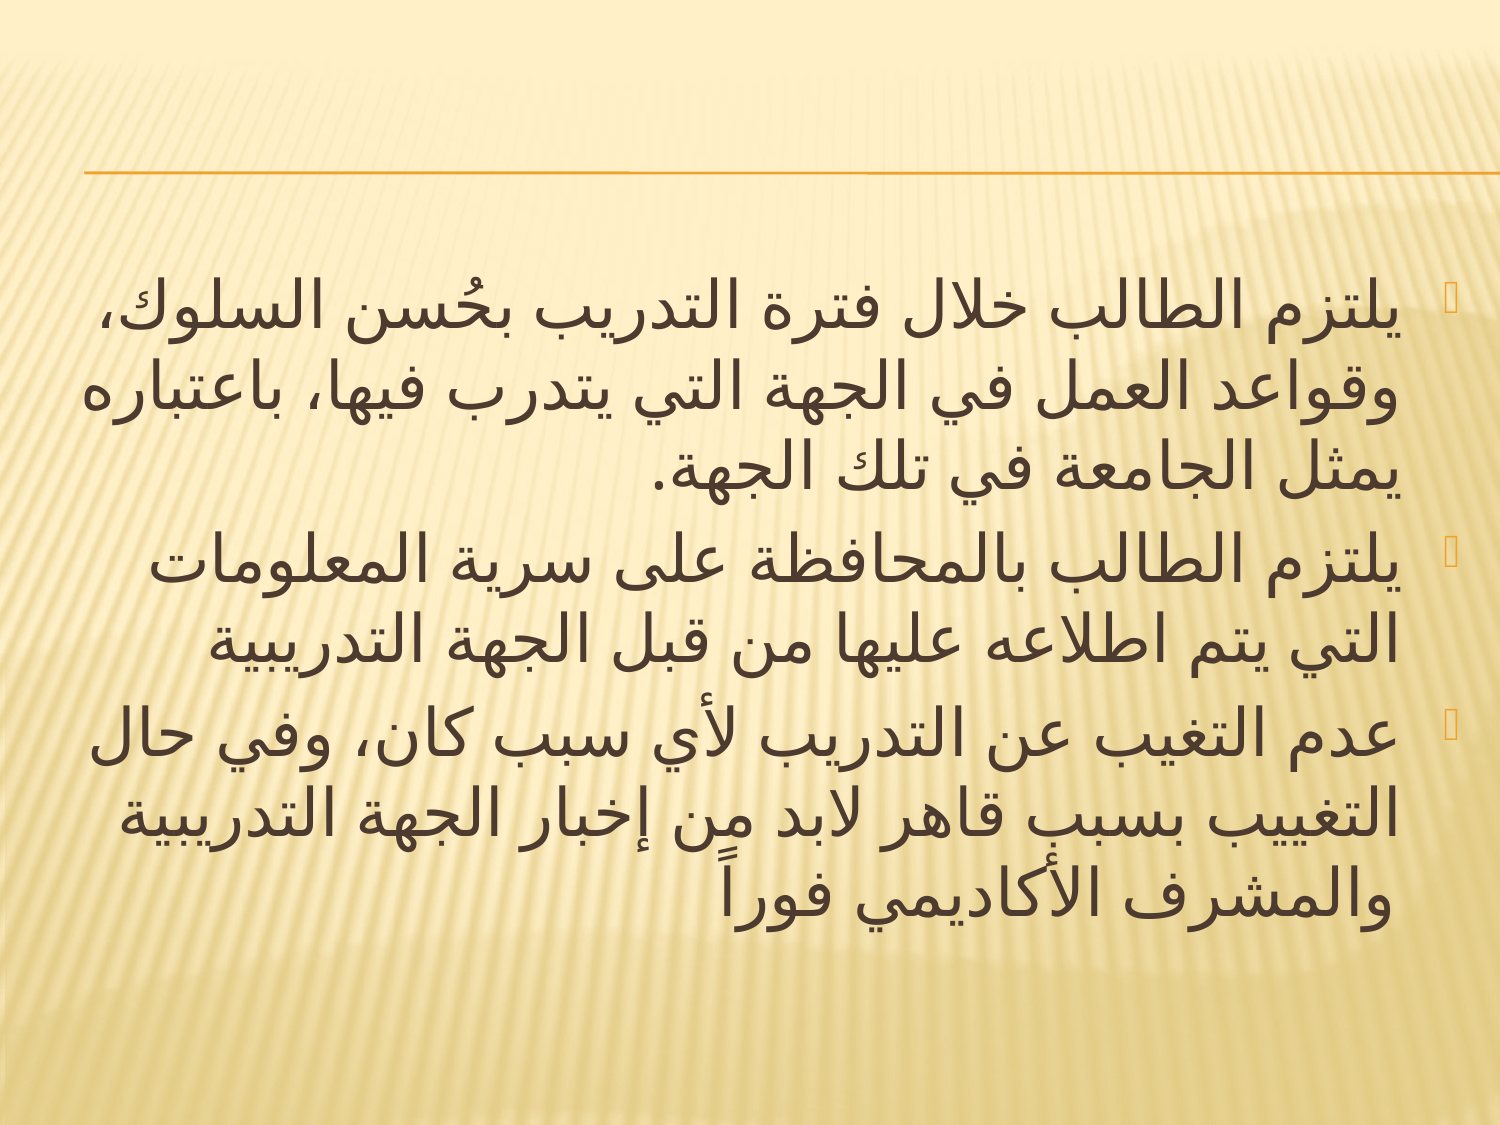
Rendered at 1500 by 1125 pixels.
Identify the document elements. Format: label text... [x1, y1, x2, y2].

list يلتزم الطالب خلال فترة التدريب بحُسن السلوك، وقواعد العمل في الجهة التي يتدرب فيها، باعتباره يمثل الجامعة في تلك الجهة. يلتزم الطالب بالمحافظة على سرية المعلومات التي يتم اطلاعه عليها من قبل الجهة التدريبية عدم التغيب عن التدريب لأي سبب كان، وفي حال التغييب بسبب قاهر لابد من إخبار الجهة التدريبية والمشرف الأكاديمي فوراً [50, 254, 1475, 998]
